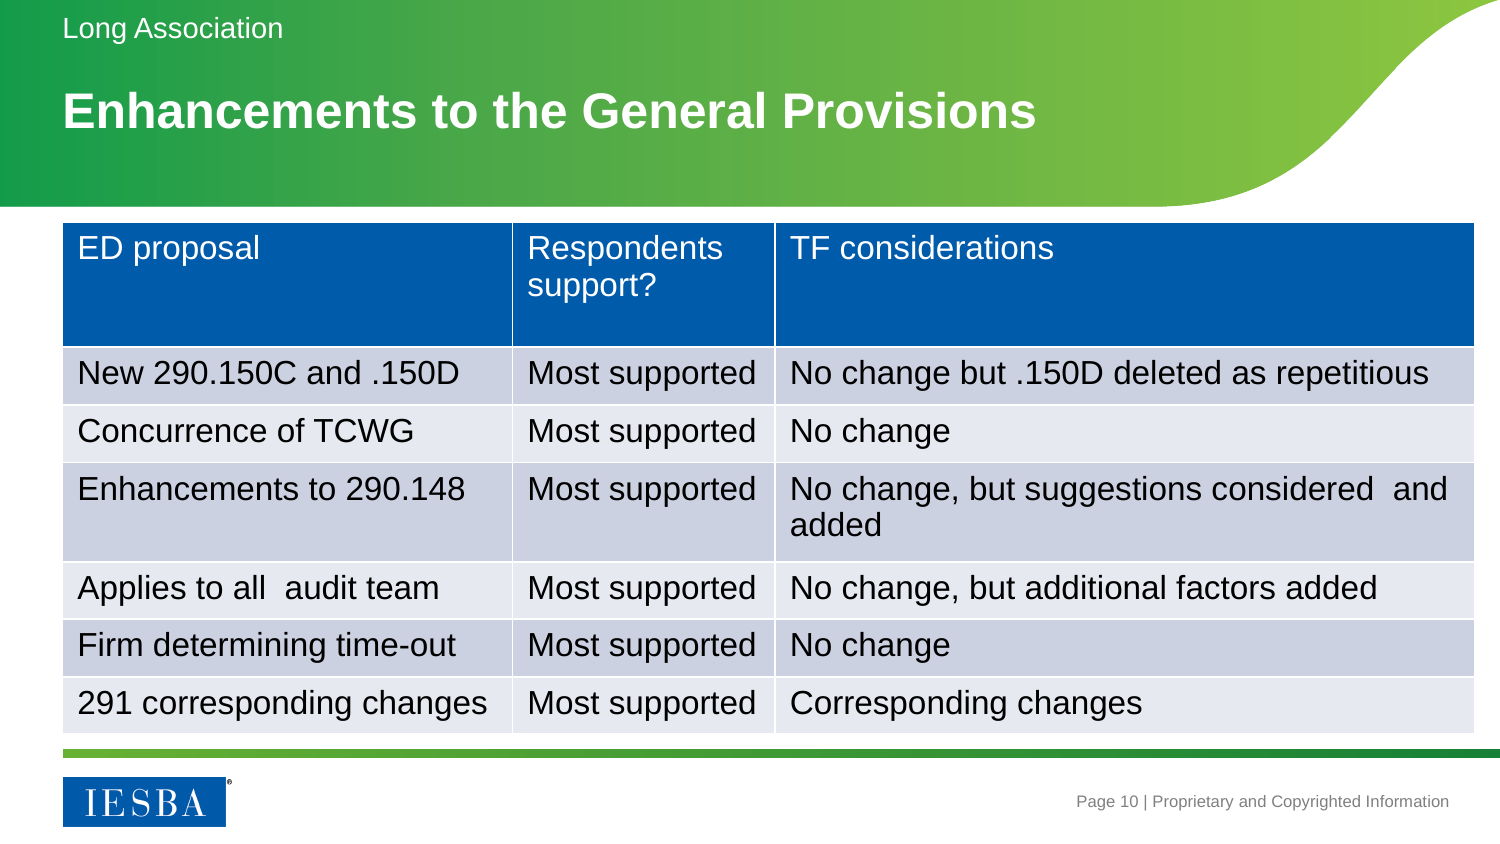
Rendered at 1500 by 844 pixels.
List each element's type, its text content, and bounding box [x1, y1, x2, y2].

table_cell Concurrence of TCWG [63, 406, 512, 462]
subtitle Long Association [62, 9, 500, 38]
table_cell Enhancements to 290.148 [63, 463, 512, 561]
table_cell No change, but suggestions considered and added [776, 463, 1474, 561]
table_cell Most supported [513, 563, 774, 618]
table_cell New 290.150C and .150D [63, 348, 512, 404]
table_cell Most supported [513, 678, 774, 733]
table_header TF considerations [776, 223, 1474, 346]
table_header ED proposal [63, 223, 512, 346]
table_cell No change [776, 406, 1474, 462]
table_cell Most supported [513, 406, 774, 462]
picture [63, 777, 232, 827]
table_cell Most supported [513, 620, 774, 676]
picture [0, 0, 1500, 207]
table_cell No change but .150D deleted as repetitious [776, 348, 1474, 404]
table_cell Most supported [513, 348, 774, 404]
title Enhancements to the General Provisions [62, 75, 1300, 142]
table_cell No change [776, 620, 1474, 676]
table_header Respondents support? [513, 223, 774, 346]
table_cell 291 corresponding changes [63, 678, 512, 733]
table_cell Firm determining time-out [63, 620, 512, 676]
table_cell No change, but additional factors added [776, 563, 1474, 618]
table_cell Most supported [513, 463, 774, 561]
table_cell Corresponding changes [776, 678, 1474, 733]
table_cell Applies to all audit team [63, 563, 512, 618]
